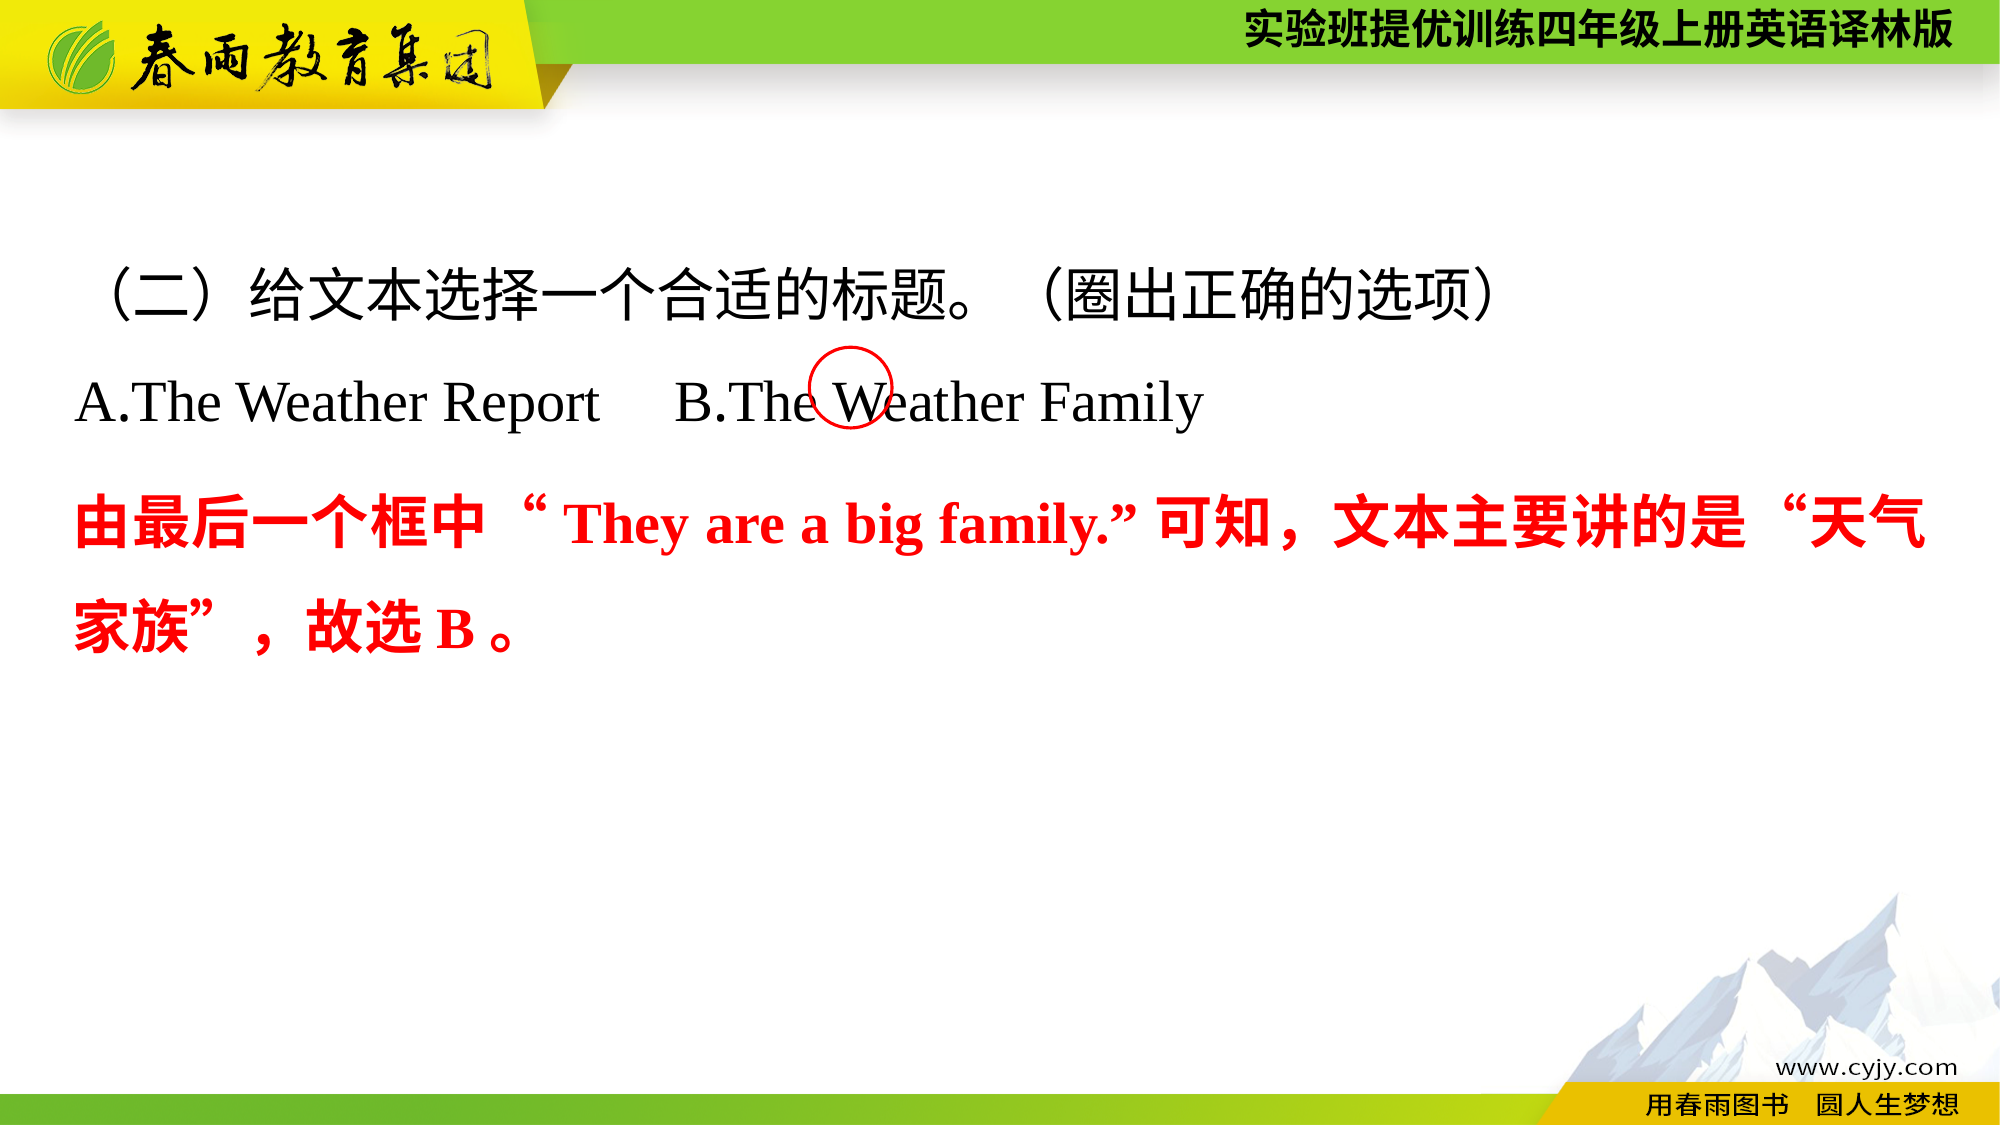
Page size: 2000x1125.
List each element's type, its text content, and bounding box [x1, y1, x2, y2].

picture [0, 0, 2000, 1125]
text_box [809, 347, 893, 428]
text_box 由最后一个框中“They are a big family.”可知，文本主要讲的是“天气家族”，故选B。 [57, 443, 1942, 668]
list （二）给文本选择一个合适的标题。（圈出正确的选项） A.The Weather Report B.The Weather Family [59, 215, 1944, 430]
